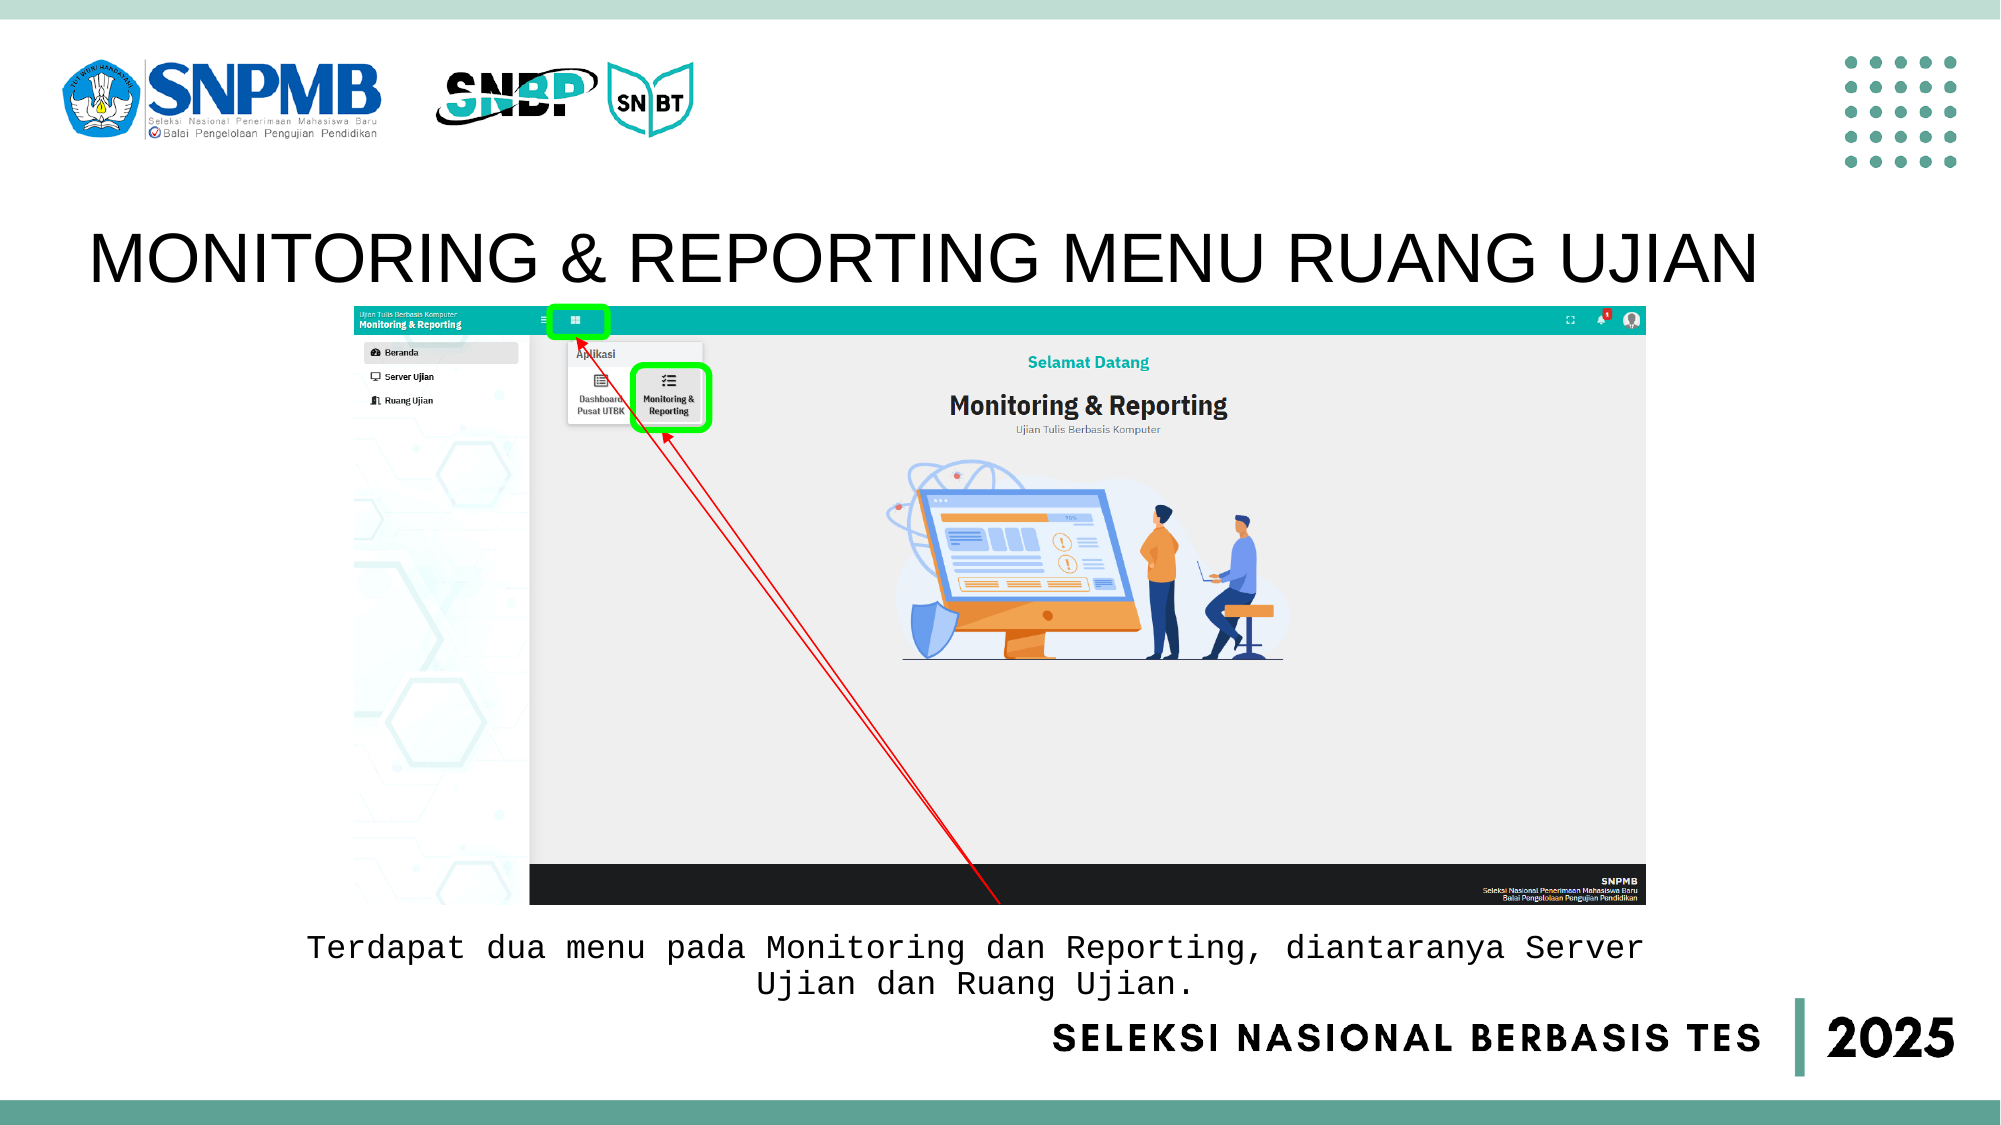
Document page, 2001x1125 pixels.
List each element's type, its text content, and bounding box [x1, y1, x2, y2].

title MONITORING & REPORTING MENU RUANG UJIAN [68, 192, 1932, 318]
text_box Terdapat dua menu pada Monitoring dan Reporting, diantaranya Server Ujian dan Ruang Ujian. [252, 914, 1701, 1017]
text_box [575, 336, 1001, 905]
picture [0, 0, 2001, 1125]
